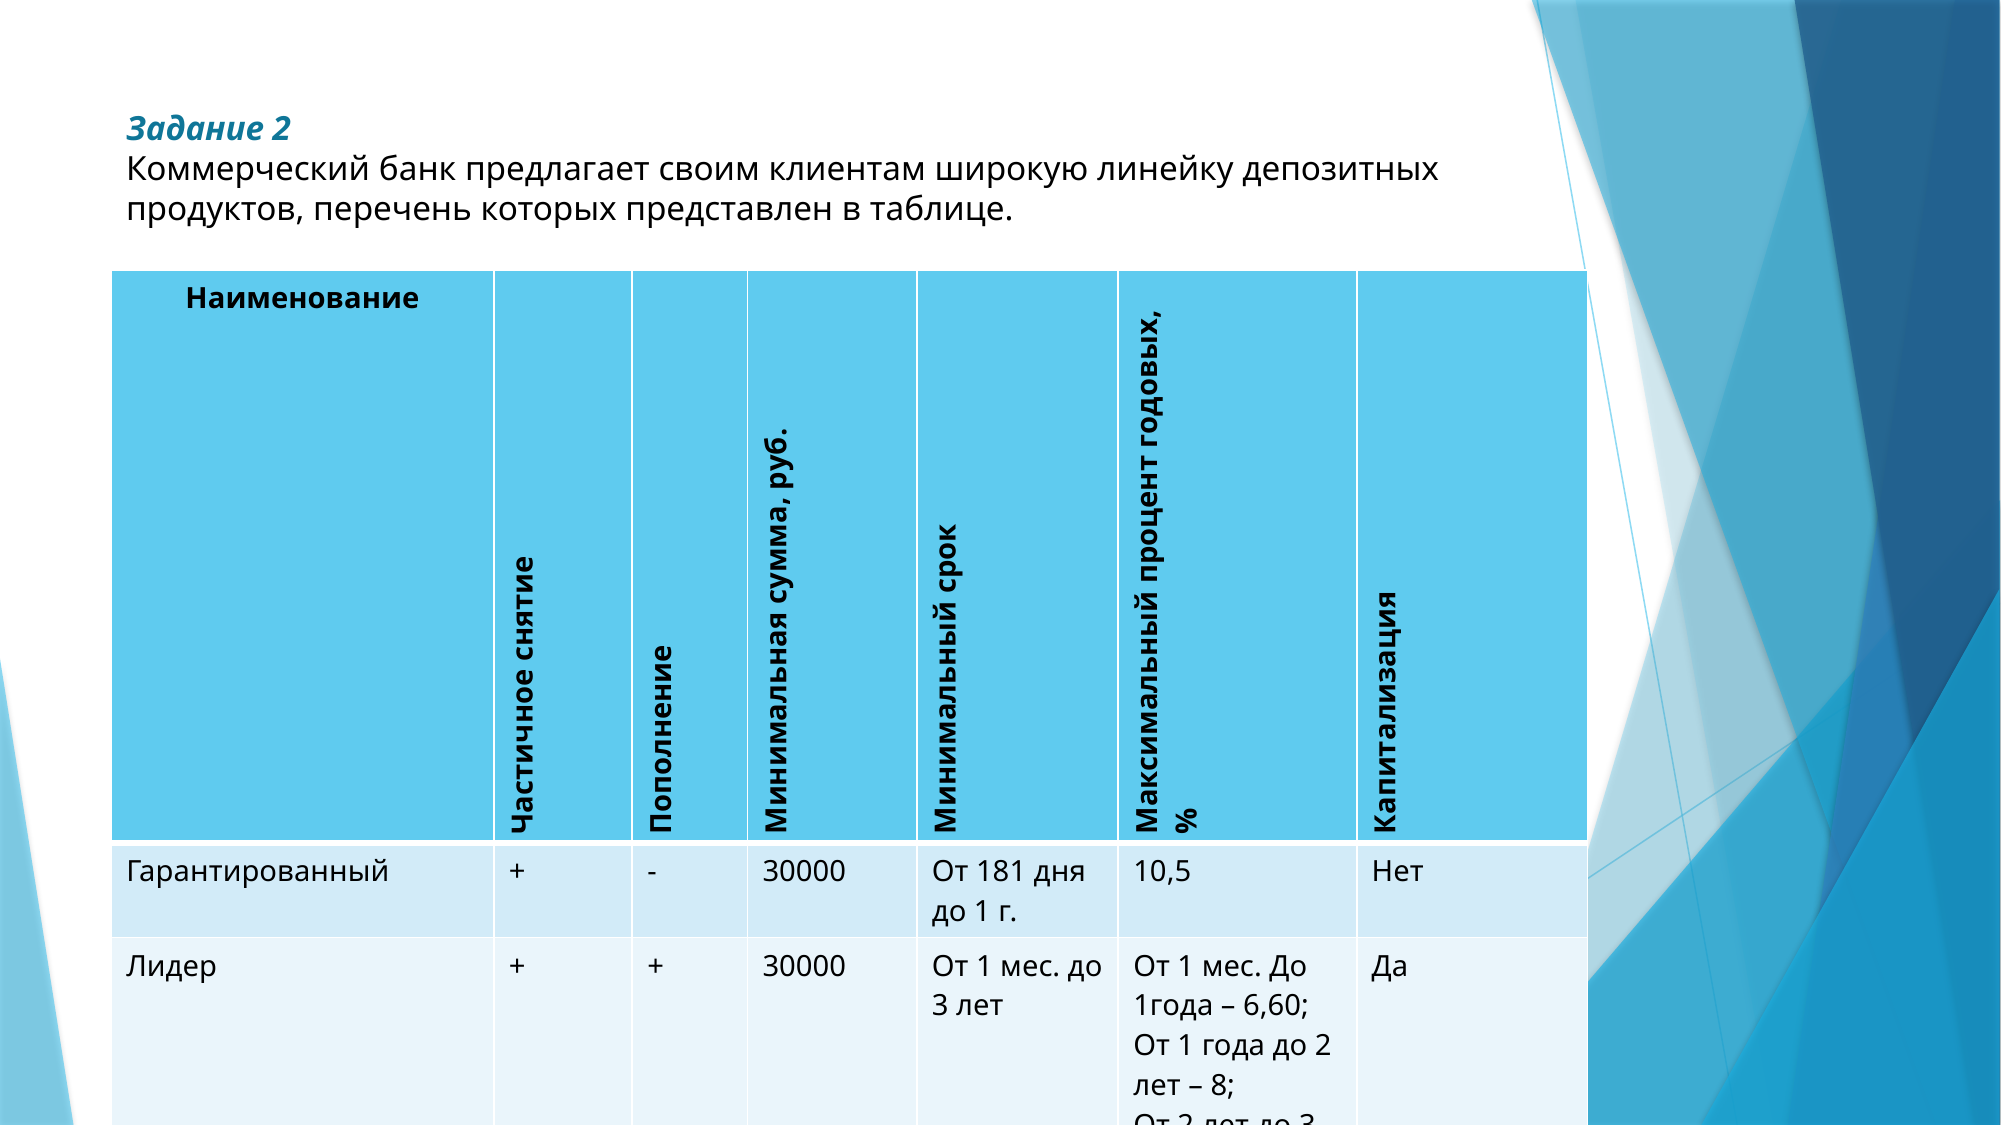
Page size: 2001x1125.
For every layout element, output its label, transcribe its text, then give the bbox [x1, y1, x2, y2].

table_header Пополнение [633, 271, 747, 840]
table_cell + [495, 846, 631, 937]
title Задание 2 Коммерческий банк предлагает своим клиентам широкую линейку депозитных продуктов, перечень которых представлен в таблице. [111, 99, 1522, 268]
table_header Минимальная сумма, руб. [748, 271, 916, 840]
table_header Минимальный срок [918, 271, 1117, 840]
table_cell От 181 дня до 1 г. [918, 846, 1117, 937]
table_cell От 1 мес. До 1года – 6,60; От 1 года до 2 лет – 8; От 2 лет до 3 лет – 10,5 [1119, 938, 1356, 1125]
table_cell 30000 [748, 938, 916, 1125]
table_cell Гарантированный [112, 846, 493, 937]
table_cell Да [1358, 938, 1587, 1125]
table_header Капитализация [1358, 271, 1587, 840]
table_cell 30000 [748, 846, 916, 937]
table_cell Лидер [112, 938, 493, 1125]
table_header Наименование [112, 271, 493, 840]
table_cell 10,5 [1119, 846, 1356, 937]
table_cell - [633, 846, 747, 937]
table_header Максимальный процент годовых, % [1119, 271, 1356, 840]
table_cell + [633, 938, 747, 1125]
table_cell + [495, 938, 631, 1125]
table_cell Нет [1358, 846, 1587, 937]
table_cell От 1 мес. до 3 лет [918, 938, 1117, 1125]
table_header Частичное снятие [495, 271, 631, 840]
